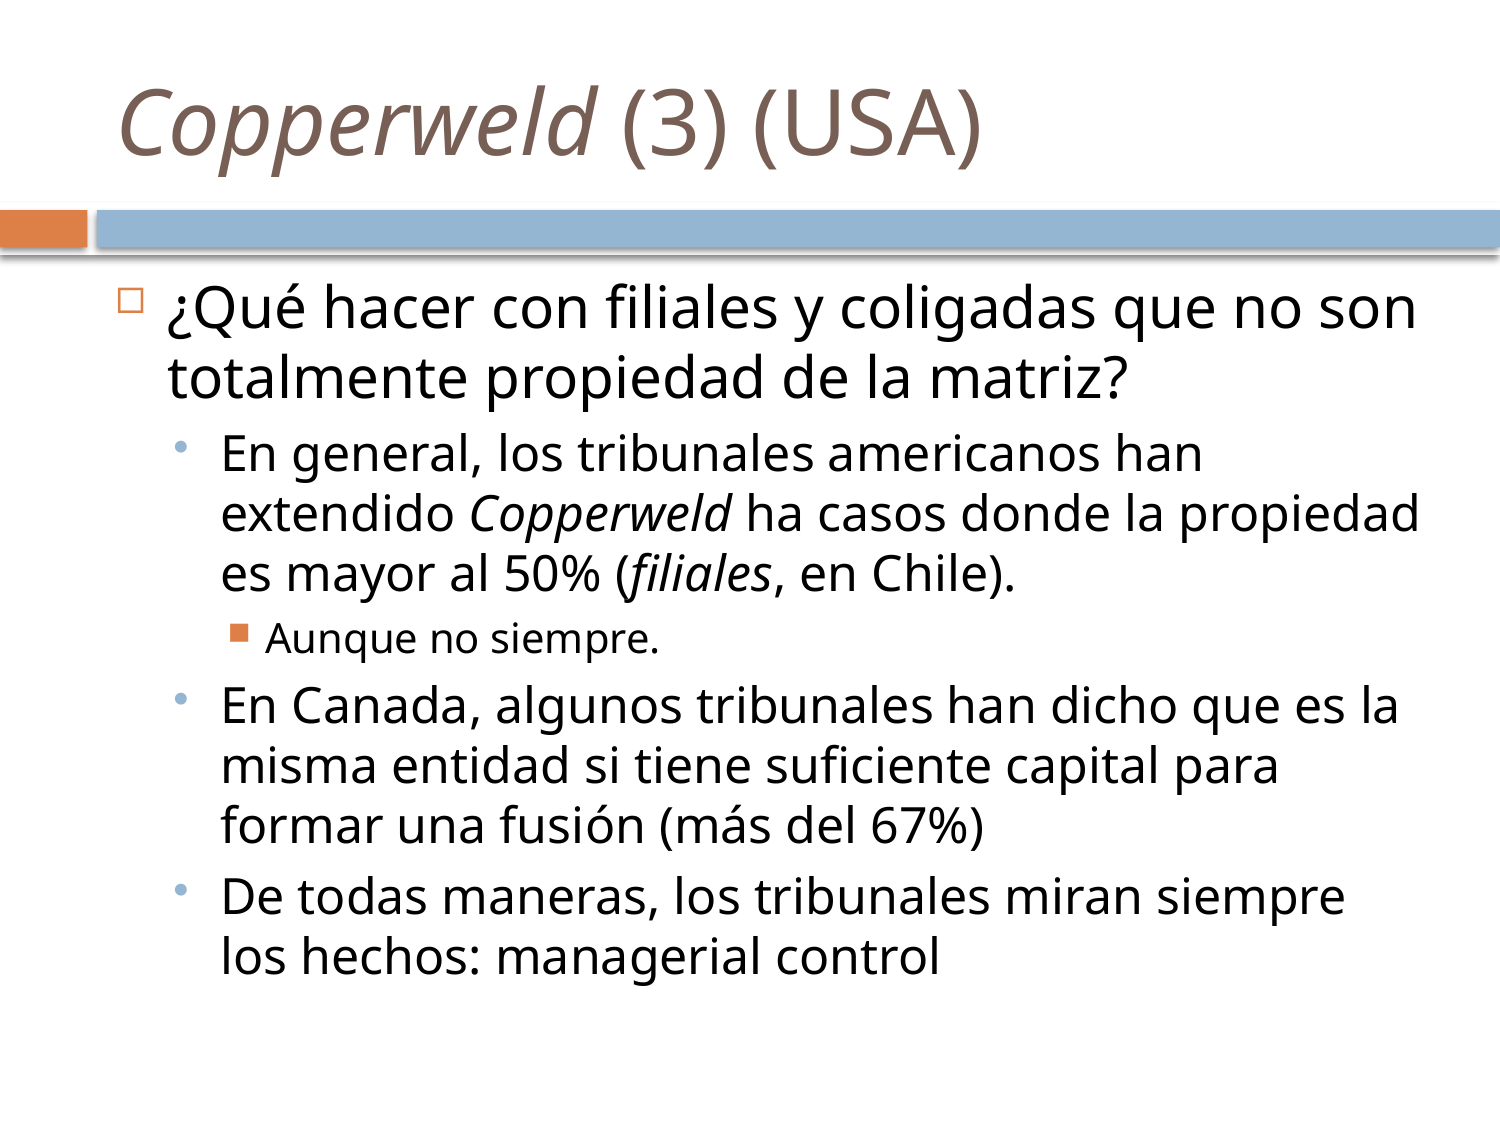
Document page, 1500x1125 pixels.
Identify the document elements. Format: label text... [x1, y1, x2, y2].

title Copperweld (3) (USA) [100, 37, 1438, 200]
list ¿Qué hacer con filiales y coligadas que no son totalmente propiedad de la matriz? En general, los tribunales americanos han extendido Copperweld ha casos donde la propiedad es mayor al 50% (filiales, en Chile). Aunque no siempre. En Canada, algunos tribunales han dicho que es la misma entidad si tiene suficiente capital para formar una fusión (más del 67%) De todas maneras, los tribunales miran siempre los hechos: managerial control [100, 262, 1438, 1000]
